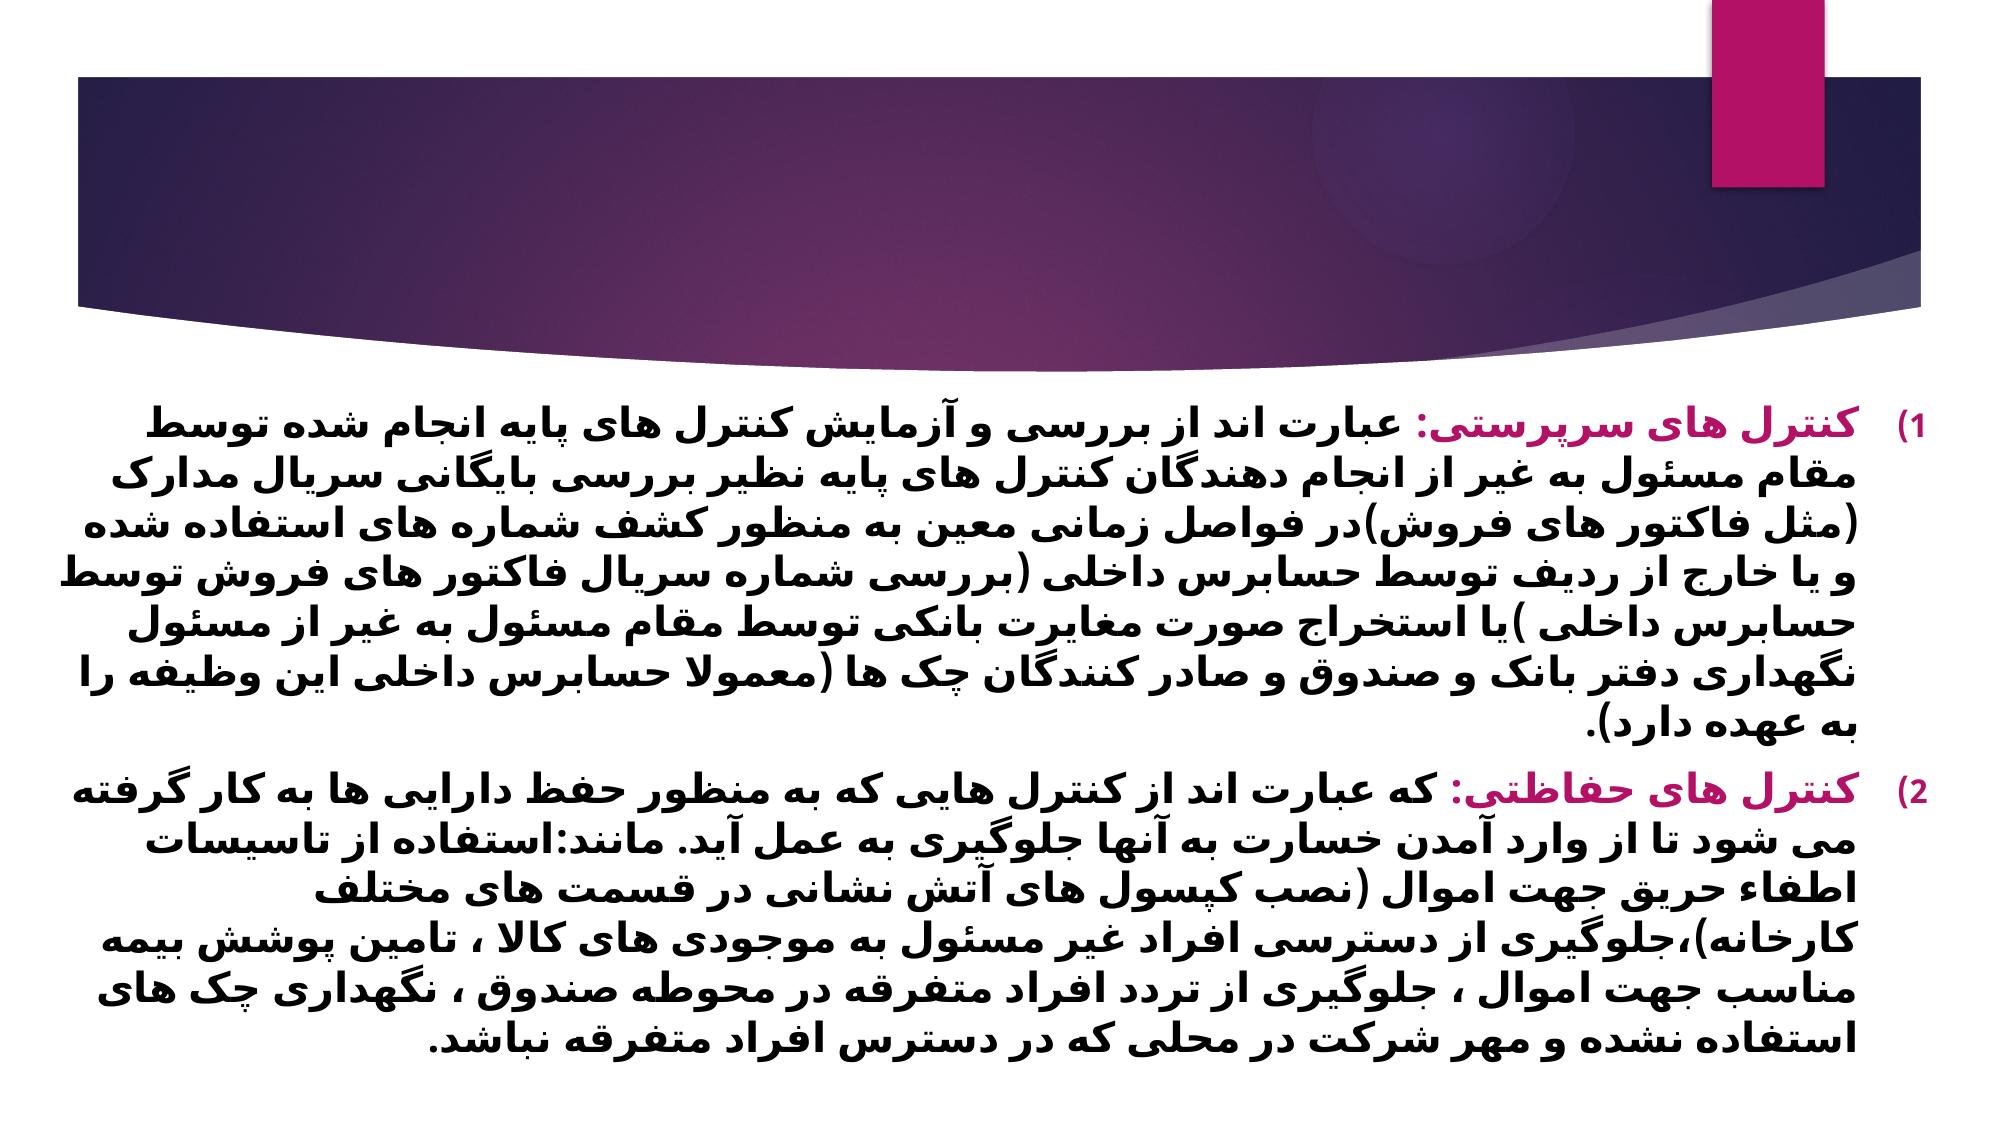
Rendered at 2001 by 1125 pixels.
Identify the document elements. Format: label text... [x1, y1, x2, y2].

list کنترل های سرپرستی: عبارت اند از بررسی و آزمایش کنترل های پایه انجام شده توسط مقام مسئول به غیر از انجام دهندگان کنترل های پایه نظیر بررسی بایگانی سریال مدارک (مثل فاکتور های فروش)در فواصل زمانی معین به منظور کشف شماره های استفاده شده و یا خارج از ردیف توسط حسابرس داخلی (بررسی شماره سریال فاکتور های فروش توسط حسابرس داخلی )یا استخراج صورت مغایرت بانکی توسط مقام مسئول به غیر از مسئول نگهداری دفتر بانک و صندوق و صادر کنندگان چک ها (معمولا حسابرس داخلی این وظیفه را به عهده دارد). کنترل های حفاظتی: که عبارت اند از کنترل هایی که به منظور حفظ دارایی ها به کار گرفته می شود تا از وارد آمدن خسارت به آنها جلوگیری به عمل آید. مانند:استفاده از تاسیسات اطفاء حریق جهت اموال (نصب کپسول های آتش نشانی در قسمت های مختلف کارخانه)،جلوگیری از دسترسی افراد غیر مسئول به موجودی های کالا ، تامین پوشش بیمه مناسب جهت اموال ، جلوگیری از تردد افراد متفرقه در محوطه صندوق ، نگهداری چک های استفاده نشده و مهر شرکت در محلی که در دسترس افراد متفرقه نباشد. [34, 388, 1938, 1076]
